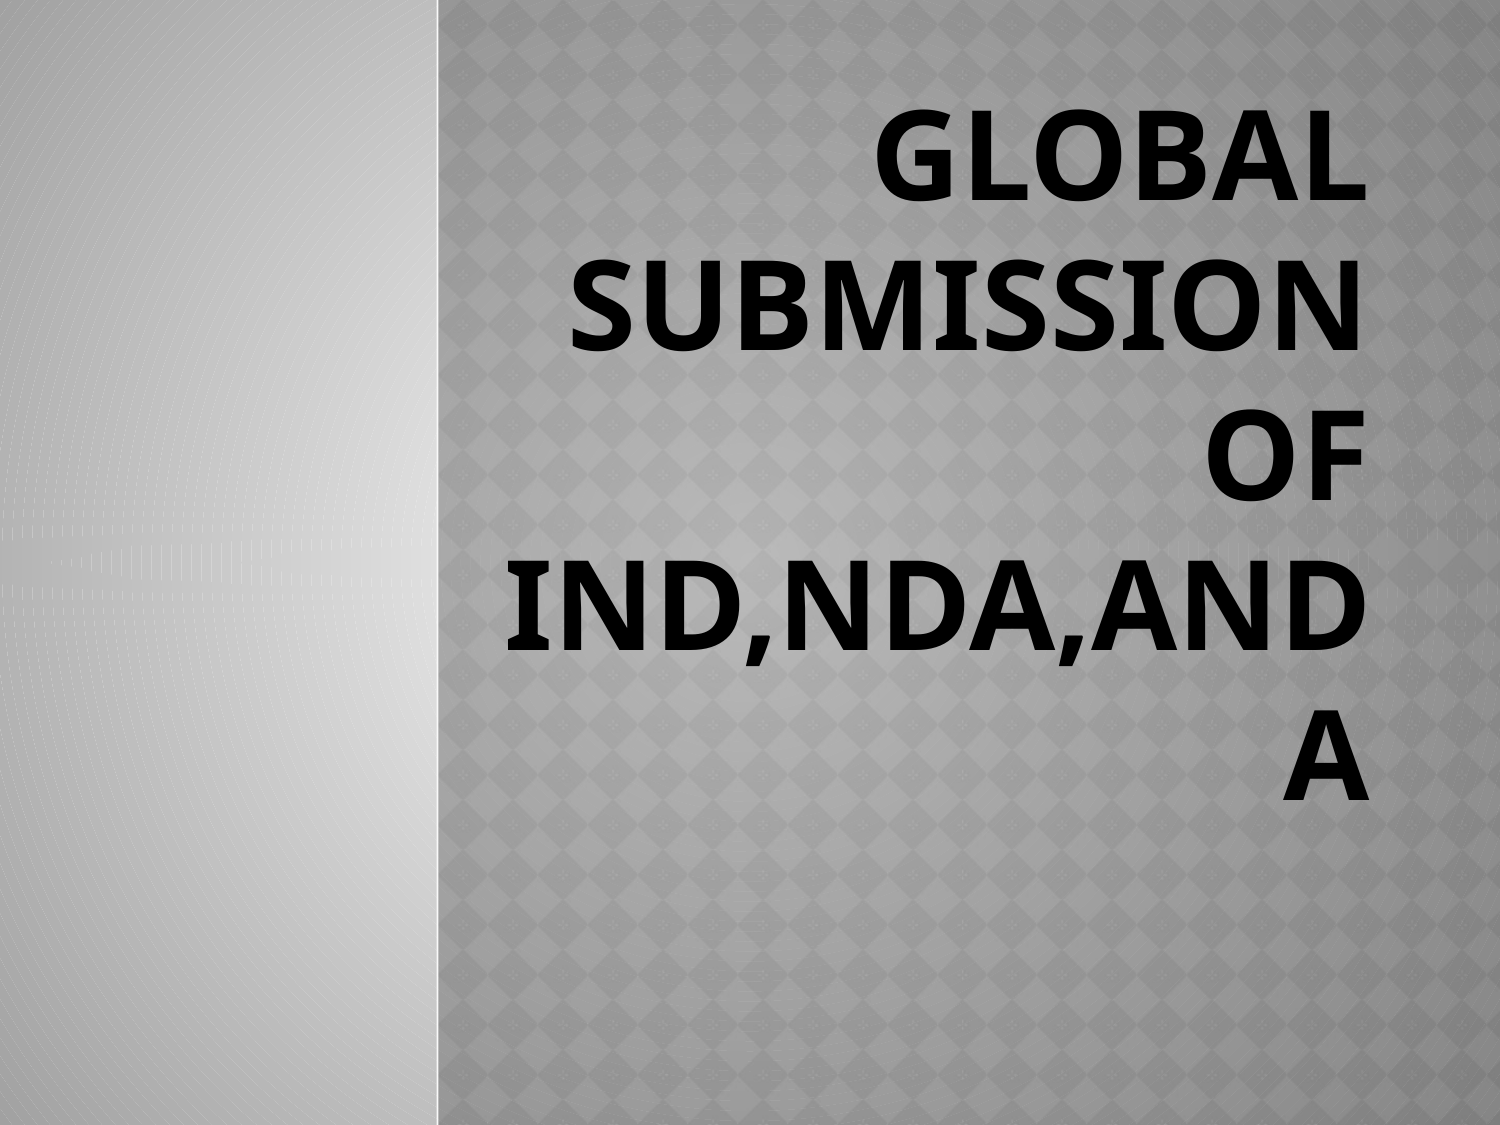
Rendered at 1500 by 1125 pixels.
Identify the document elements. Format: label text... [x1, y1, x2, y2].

title Global submission of ind,nda,anda [462, 275, 1378, 825]
